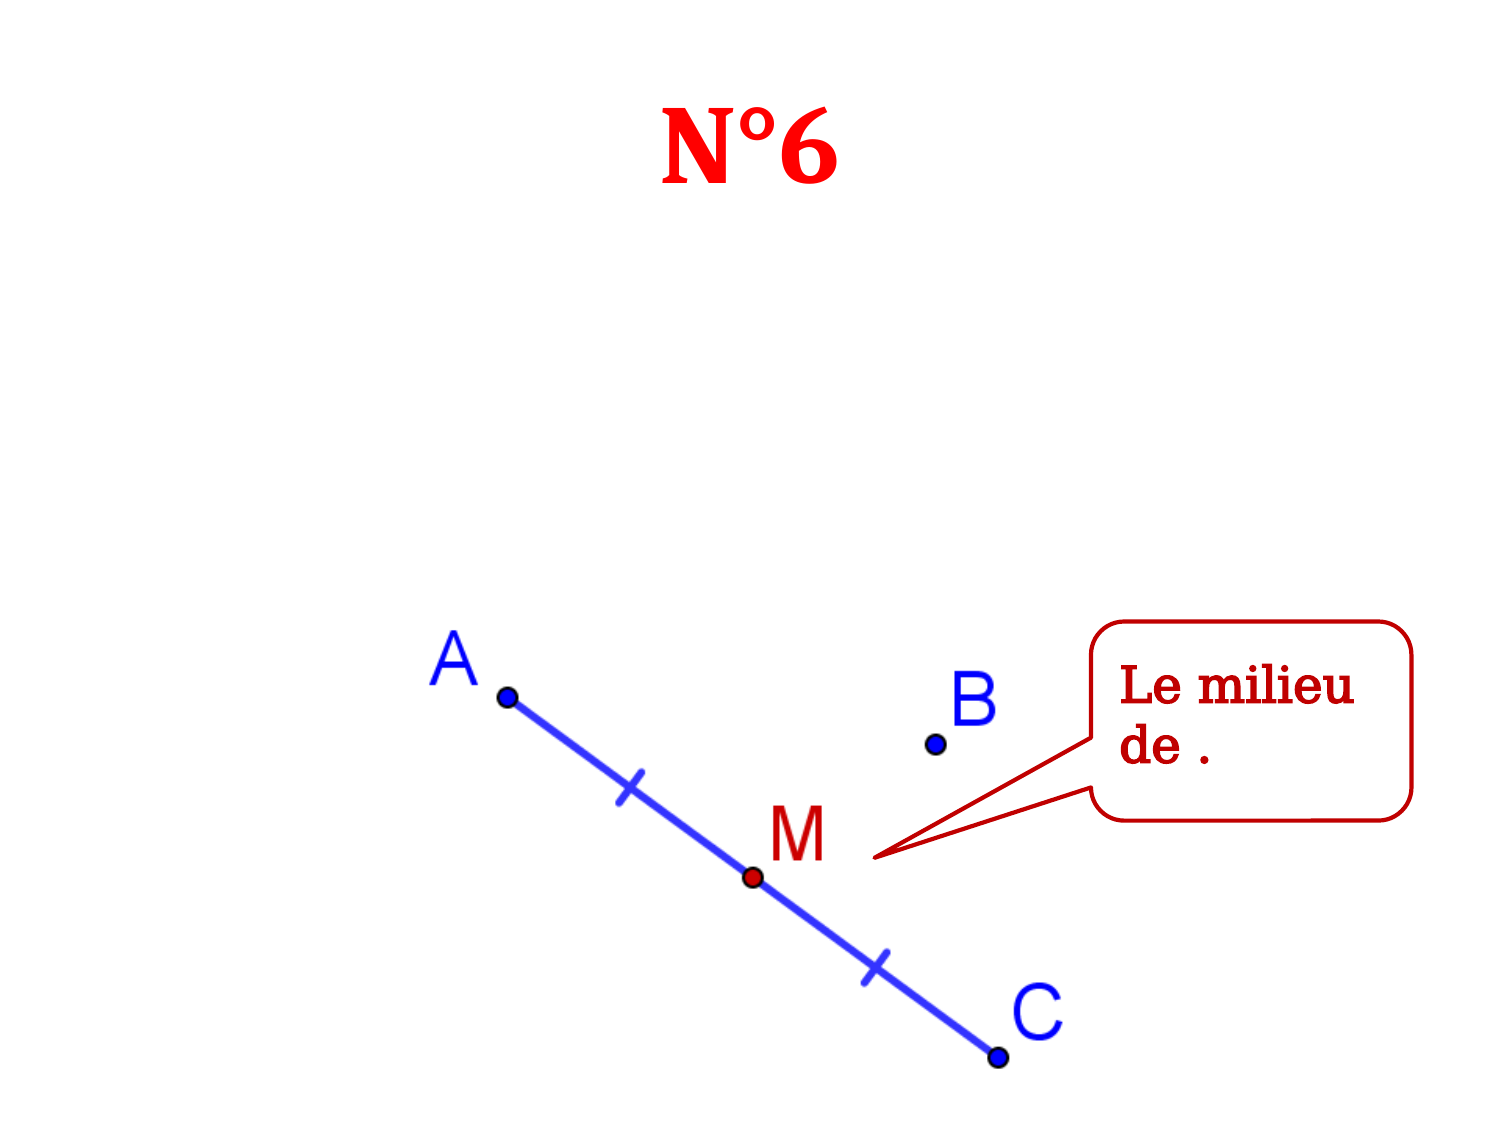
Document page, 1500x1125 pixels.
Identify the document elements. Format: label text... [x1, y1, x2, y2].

text_box [1307, 619, 1414, 823]
text_box N°6 [0, 63, 1500, 214]
picture [284, 567, 1304, 1125]
